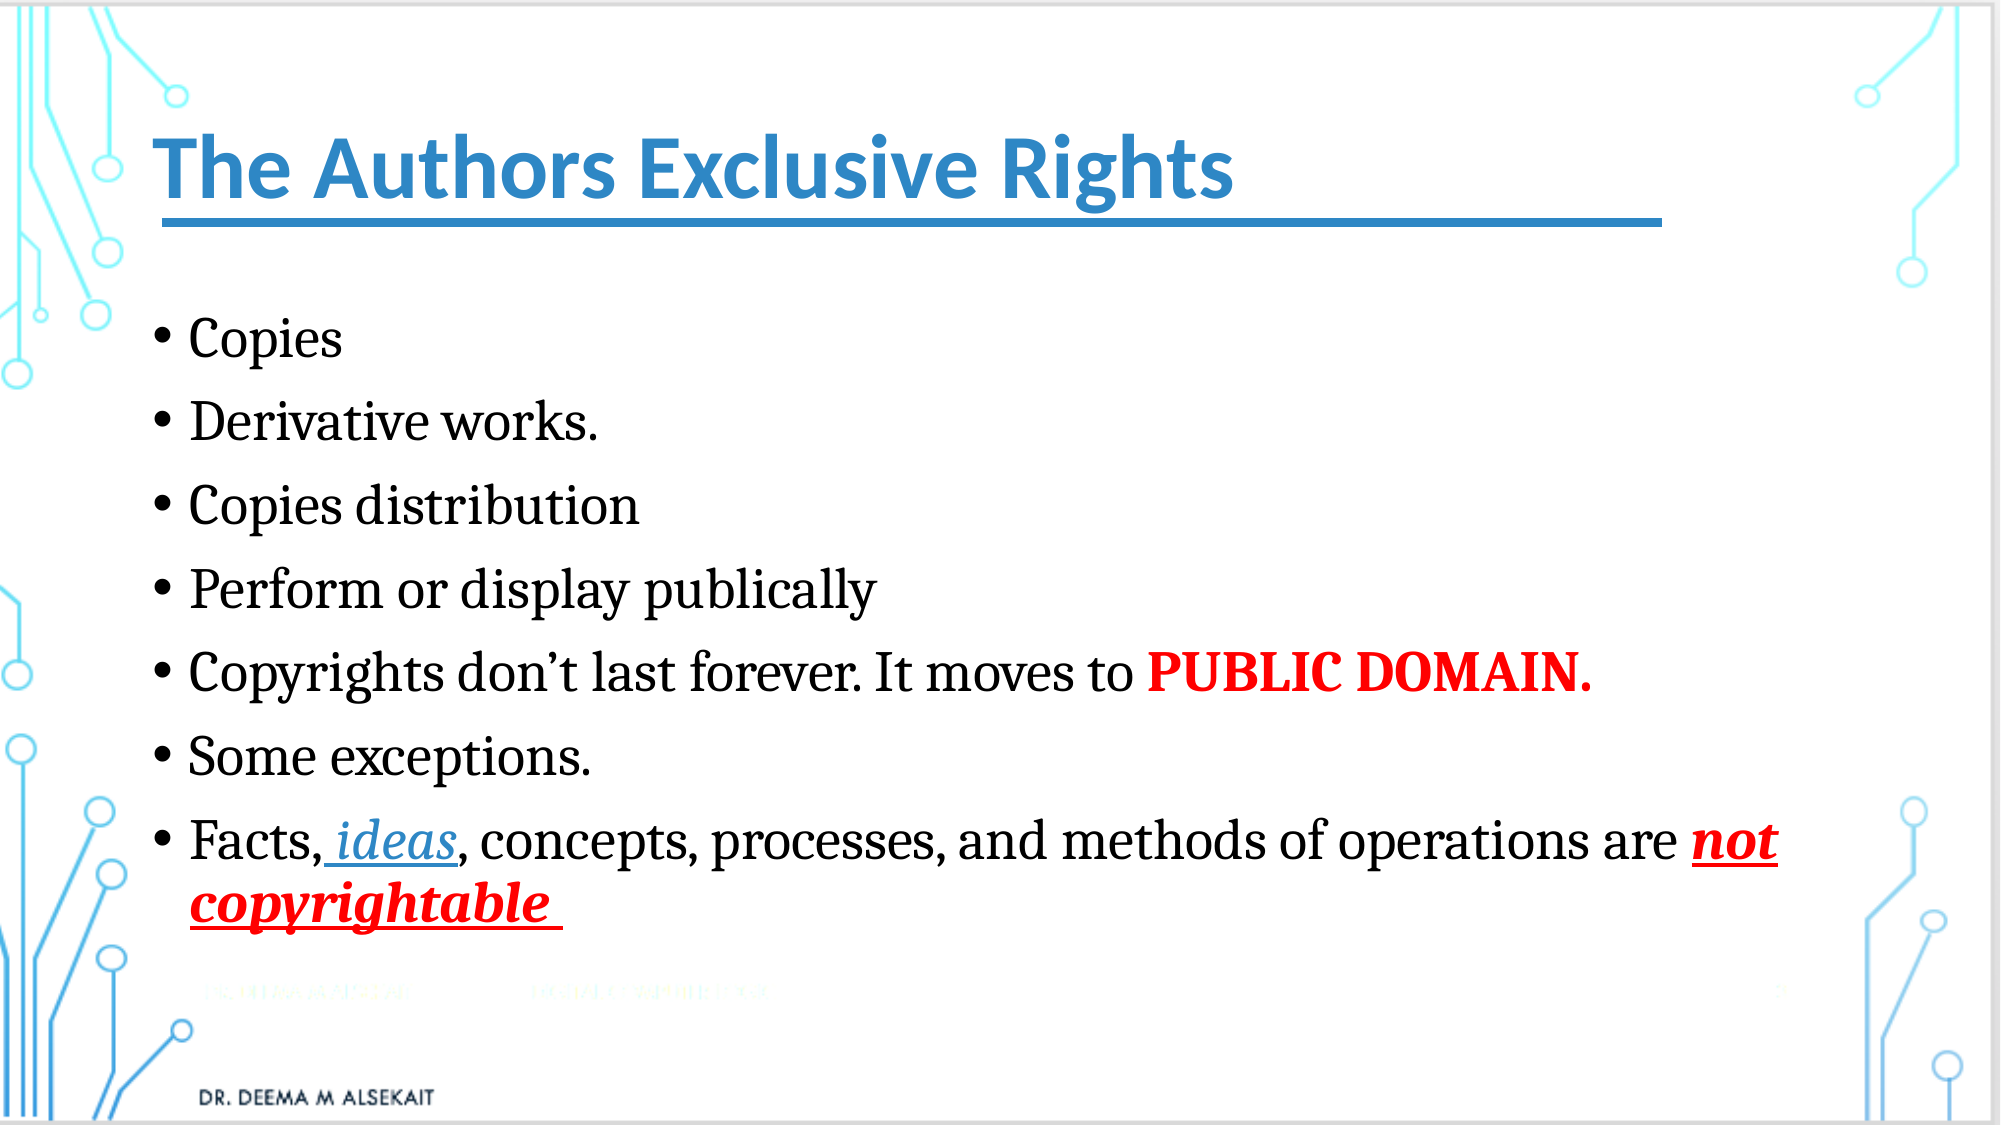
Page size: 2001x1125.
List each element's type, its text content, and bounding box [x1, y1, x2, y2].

list Copies Derivative works. Copies distribution Perform or display publically Copyrights don’t last forever. It moves to PUBLIC DOMAIN. Some exceptions. Facts, ideas, concepts, processes, and methods of operations are not copyrightable [137, 299, 1863, 1014]
picture [0, 0, 2001, 1125]
title The Authors Exclusive Rights [137, 59, 1863, 278]
